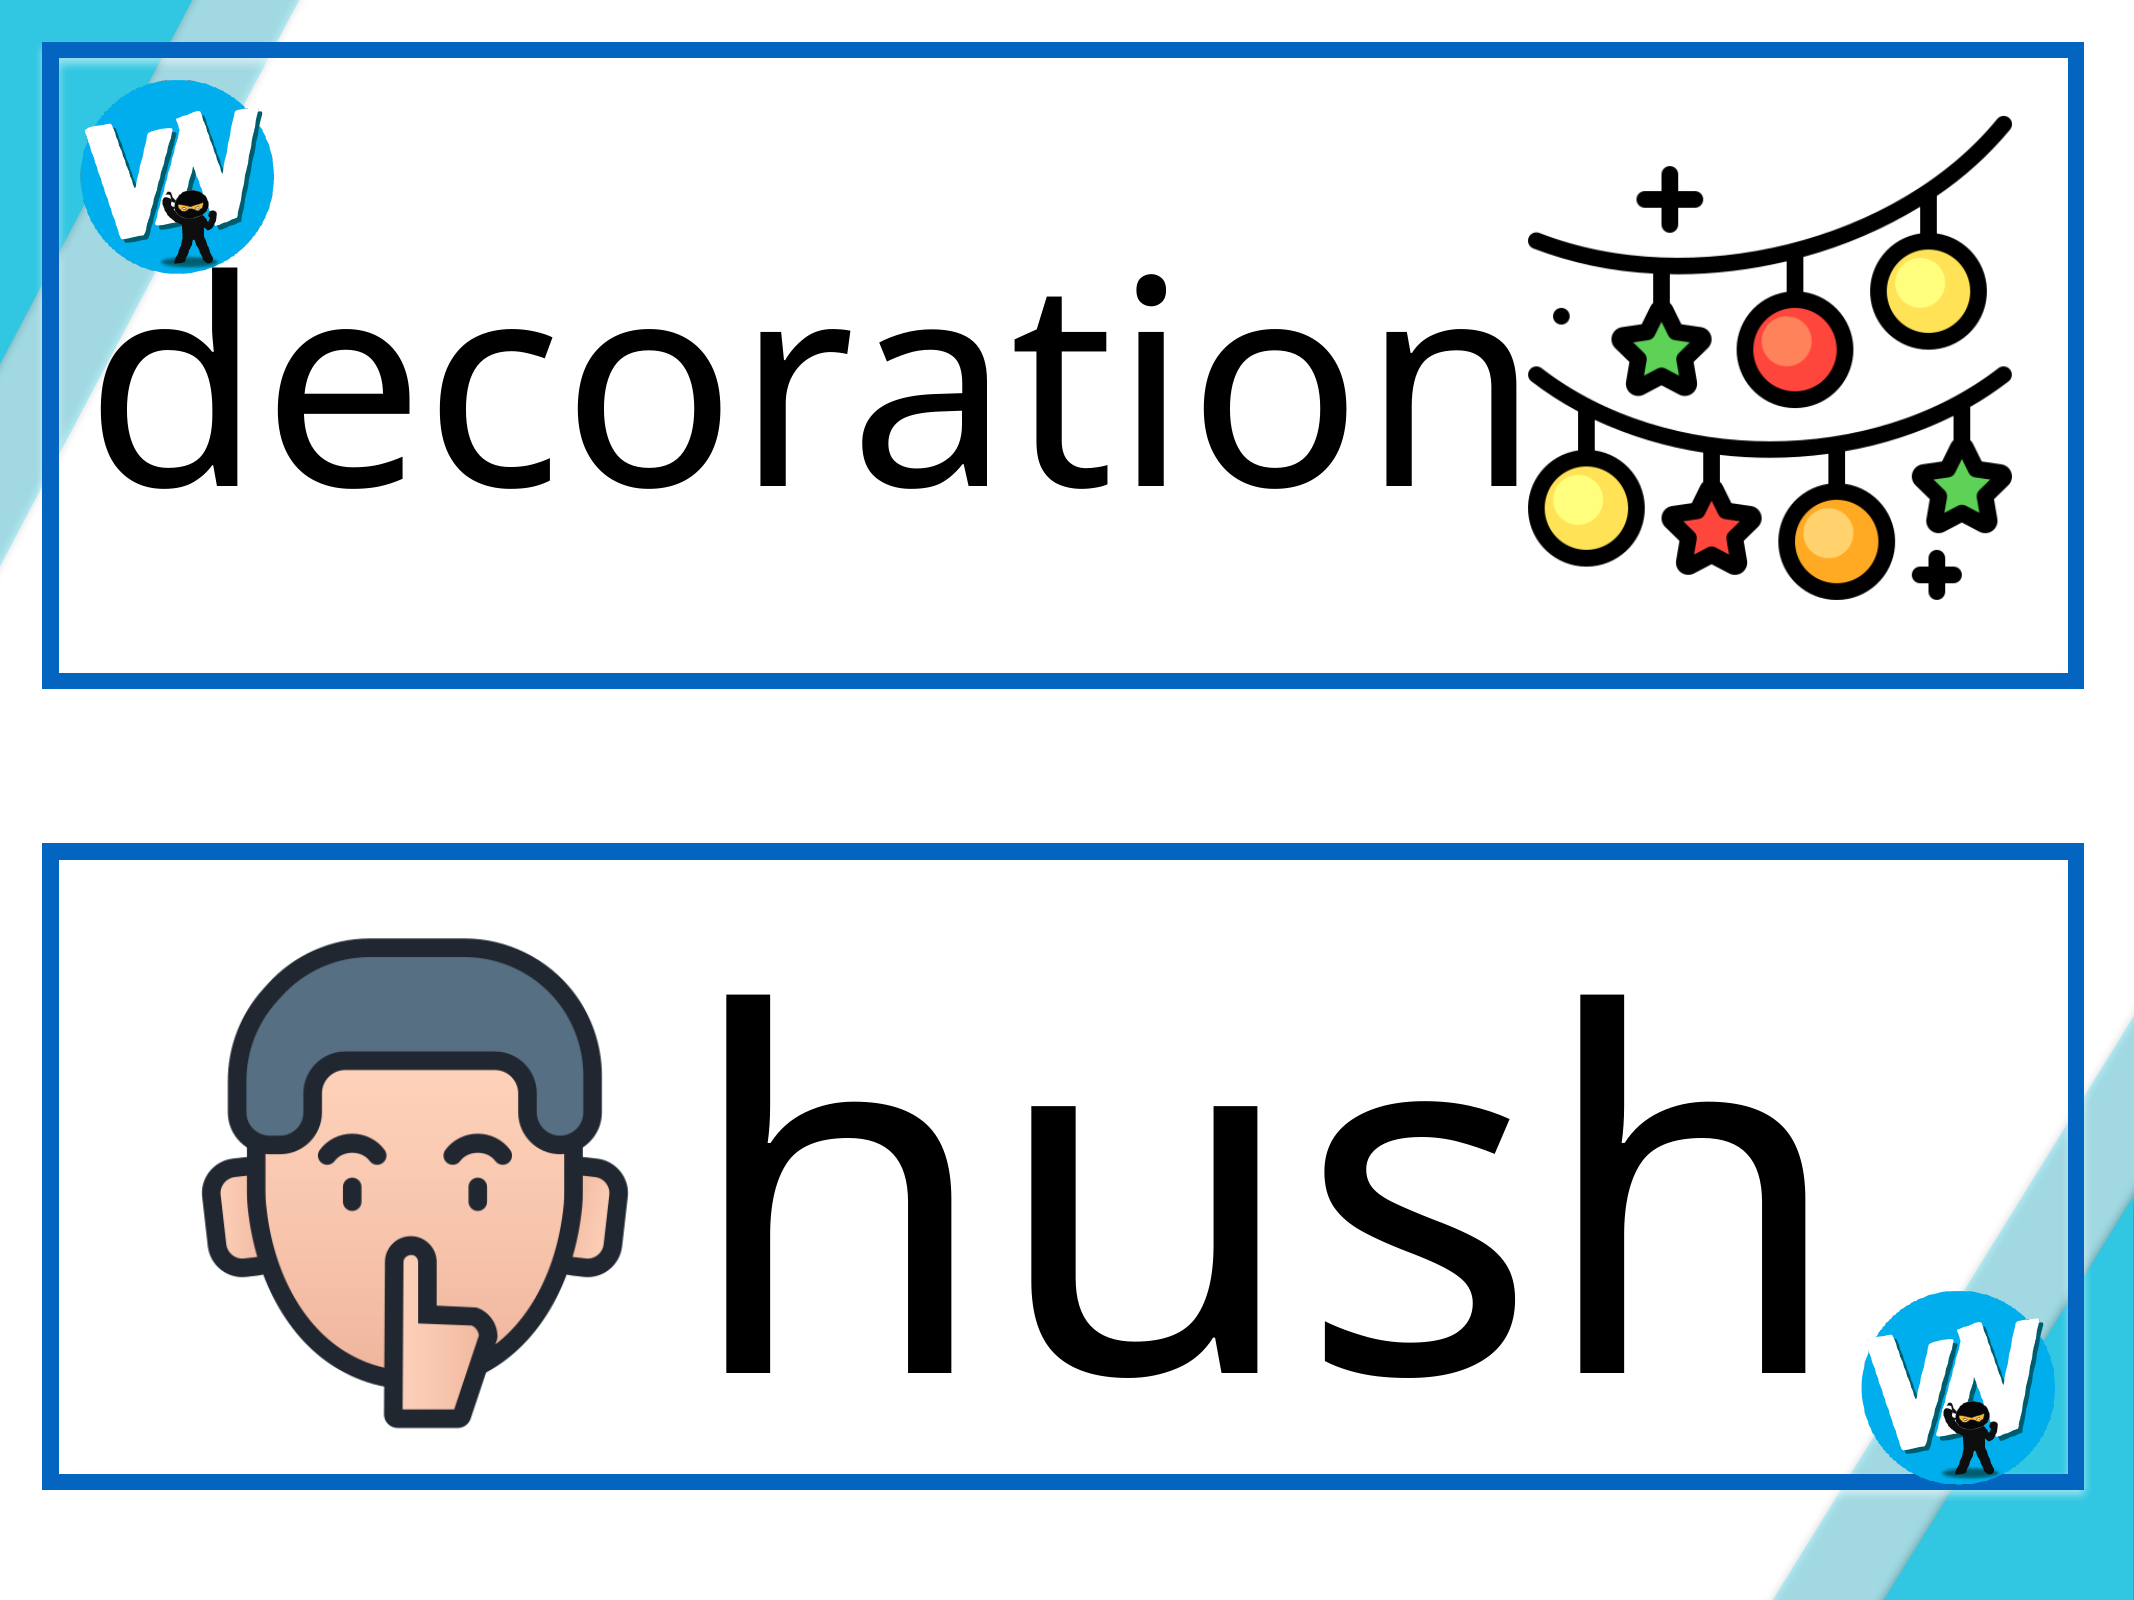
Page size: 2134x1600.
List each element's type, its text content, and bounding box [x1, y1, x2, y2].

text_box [1963, 235, 2134, 1600]
picture [148, 906, 683, 1441]
text_box decoration [90, 190, 1498, 552]
text_box [90, 851, 1956, 1483]
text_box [0, 0, 81, 1497]
text_box [90, 50, 2076, 227]
text_box hush [410, 867, 1956, 1482]
picture [1502, 91, 2037, 626]
picture [57, 77, 299, 278]
text_box [90, 552, 1956, 681]
picture [1837, 1288, 2080, 1488]
